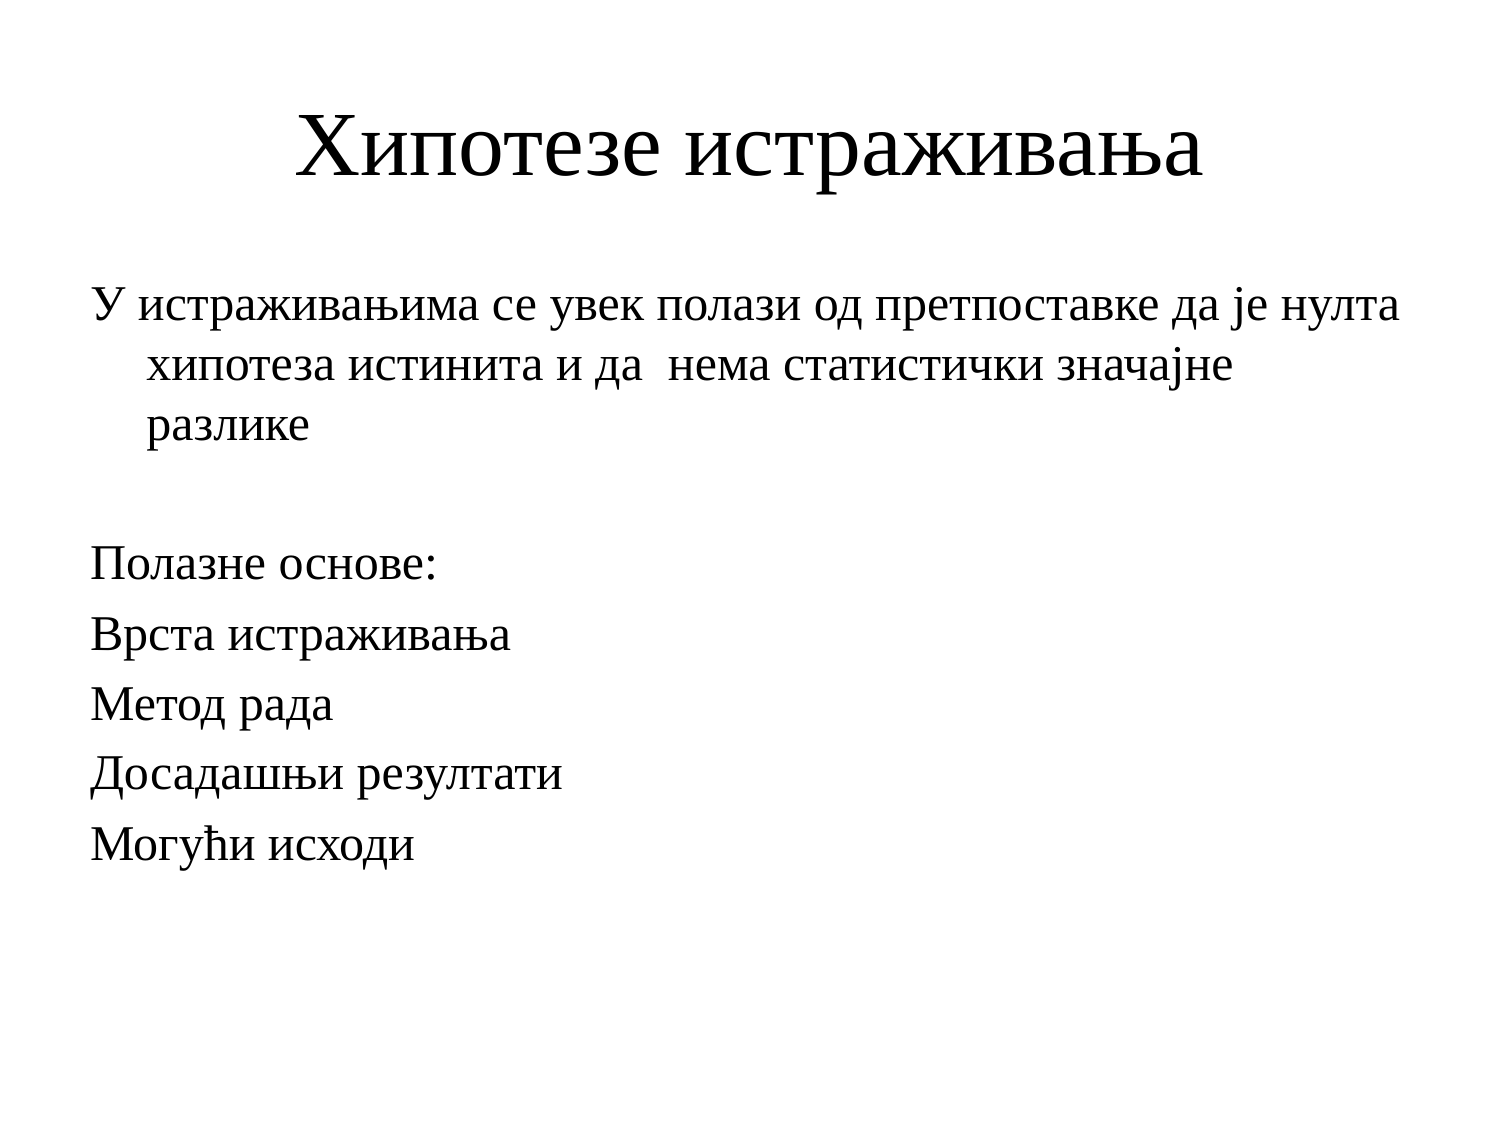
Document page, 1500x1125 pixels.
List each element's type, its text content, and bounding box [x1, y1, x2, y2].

list У истраживањима се увек полази од претпоставке да је нулта хипотеза истинита и да нема статистички значајне разлике Полазне основе: Врста истраживања Метод рада Досадашњи резултати Могући исходи [75, 262, 1425, 1005]
title Хипотезе истраживања [75, 45, 1425, 233]
